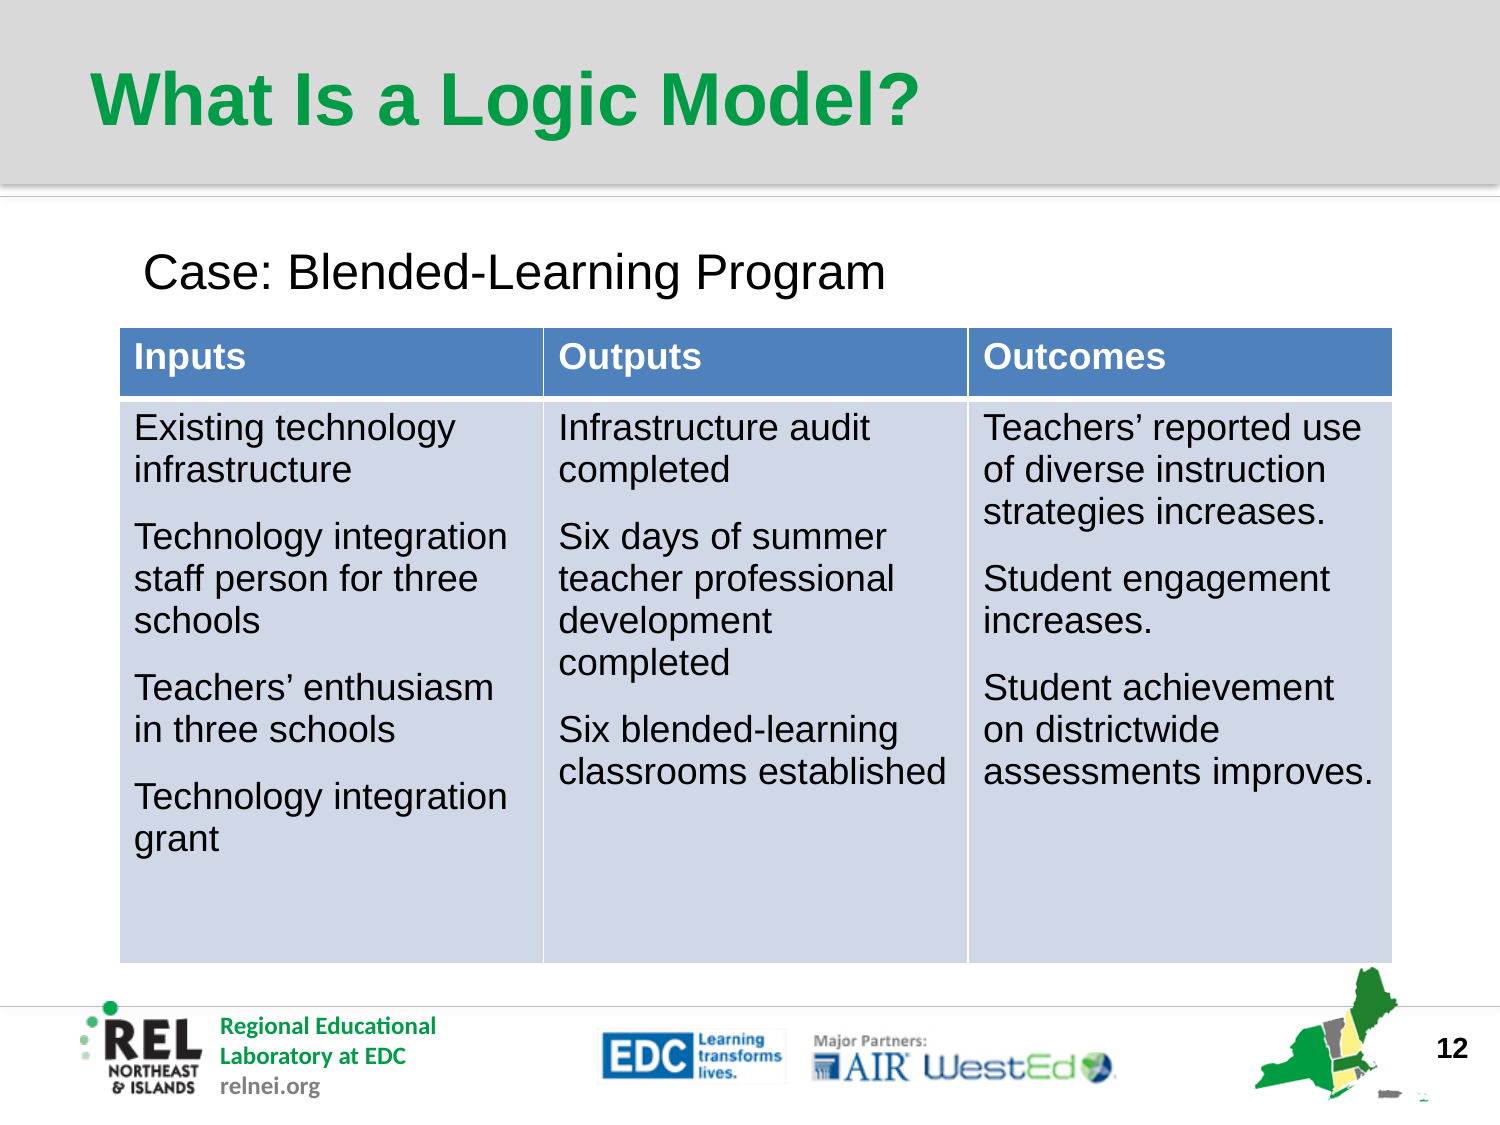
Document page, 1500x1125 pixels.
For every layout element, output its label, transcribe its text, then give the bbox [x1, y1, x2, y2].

picture [594, 1028, 1138, 1091]
slide_number 12 [1392, 1017, 1484, 1077]
table_header Outputs [544, 328, 967, 396]
text_box Case: Blended-Learning Program [128, 231, 903, 307]
table_cell Existing technology infrastructure Technology integration staff person for three schools Teachers’ enthusiasm in three schools Technology integration grant [120, 402, 543, 963]
table_header Outcomes [969, 328, 1392, 396]
title What Is a Logic Model? [75, 25, 1425, 165]
picture [80, 1001, 227, 1108]
table_cell Infrastructure audit completed Six days of summer teacher professional development completed Six blended-learning classrooms established [544, 402, 967, 963]
table_cell Teachers’ reported use of diverse instruction strategies increases. Student engagement increases. Student achievement on districtwide assessments improves. [969, 402, 1392, 963]
picture [1245, 964, 1442, 1103]
table_header Inputs [120, 328, 543, 396]
